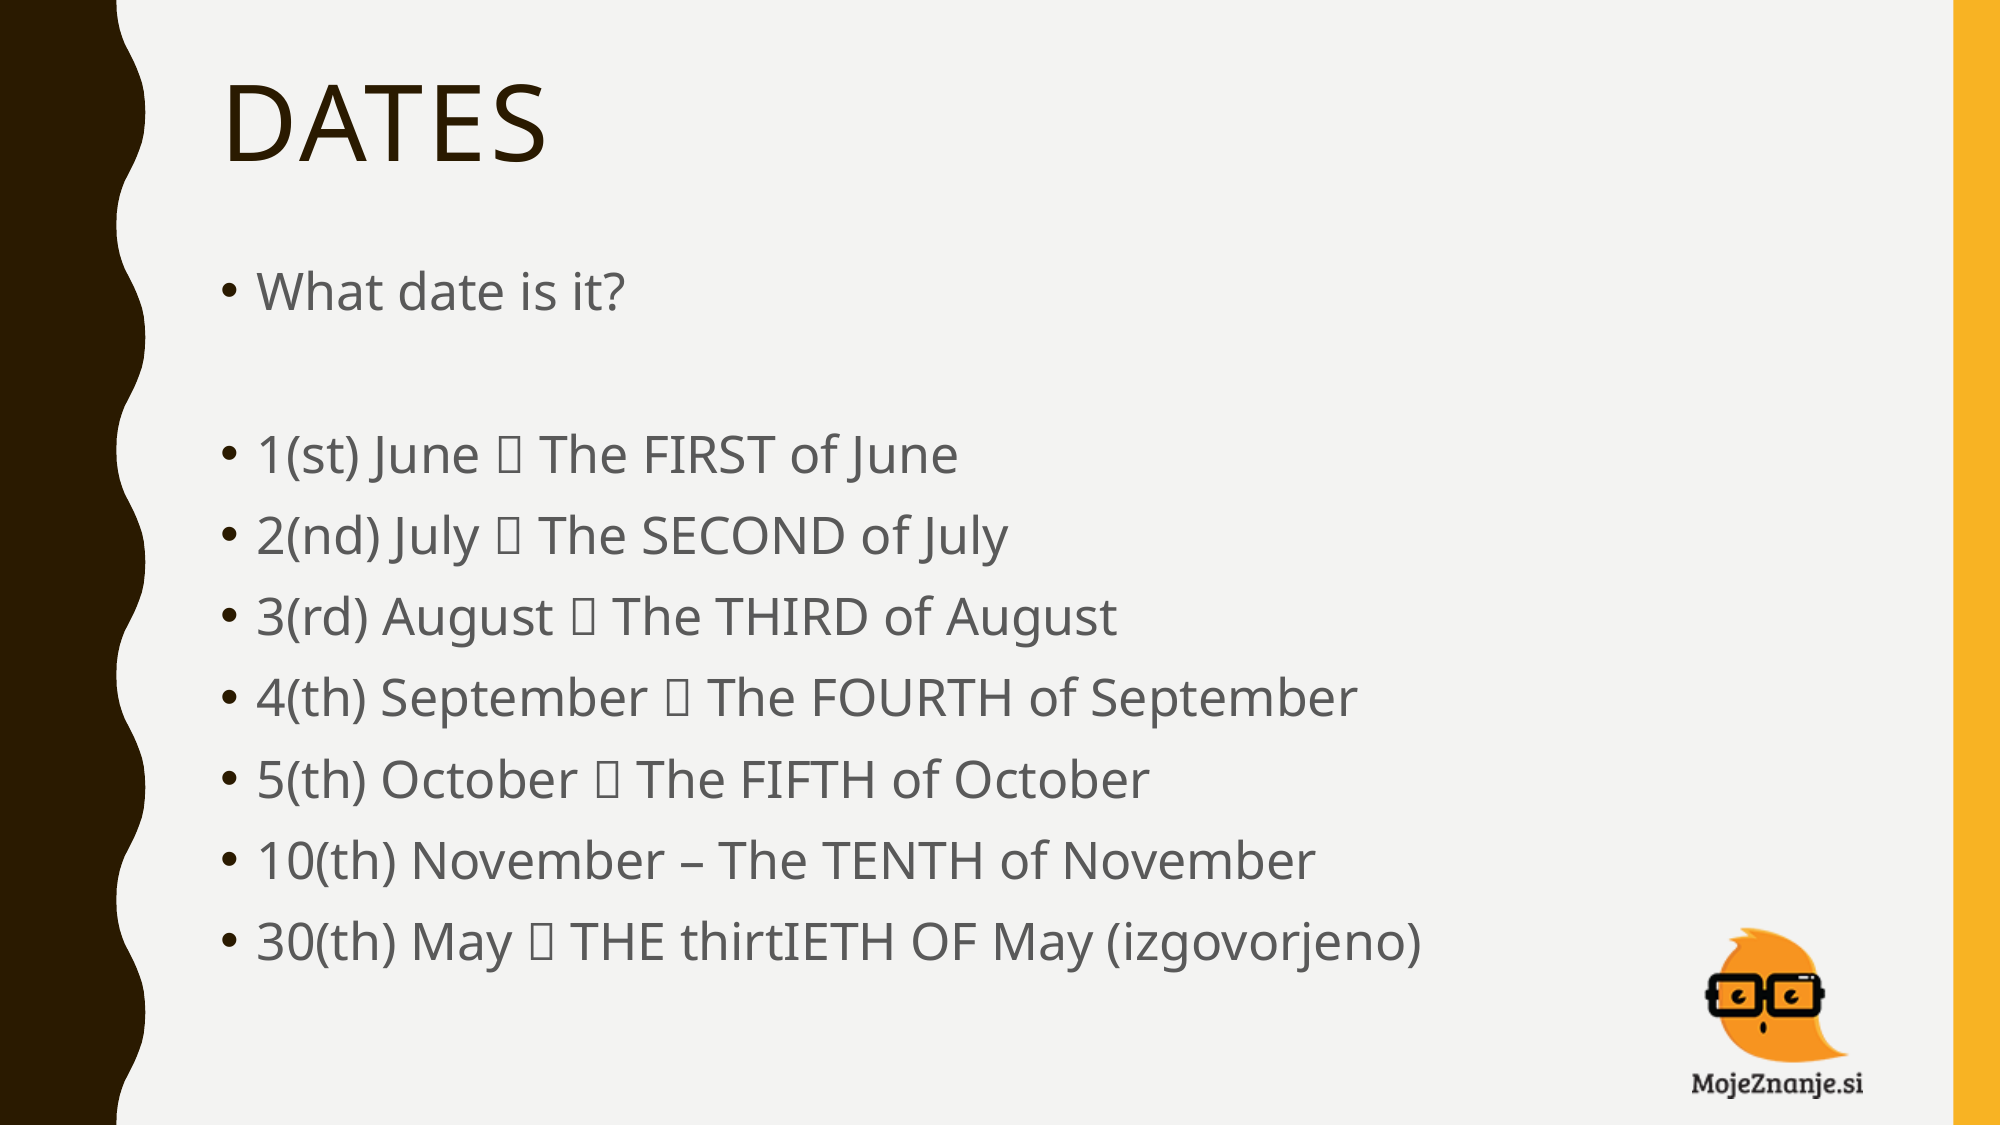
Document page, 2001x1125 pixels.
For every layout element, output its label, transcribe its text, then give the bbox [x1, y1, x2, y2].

title DATES [205, 62, 1875, 245]
picture [1692, 983, 1863, 1099]
list What date is it? 1(st) June  The FIRST of June 2(nd) July  The SECOND of July 3(rd) August  The THIRD of August 4(th) September  The FOURTH of September 5(th) October  The FIFTH of October 10(th) November – The TENTH of November 30(th) May  THE thirtIETH OF May (izgovorjeno) [205, 245, 1875, 983]
